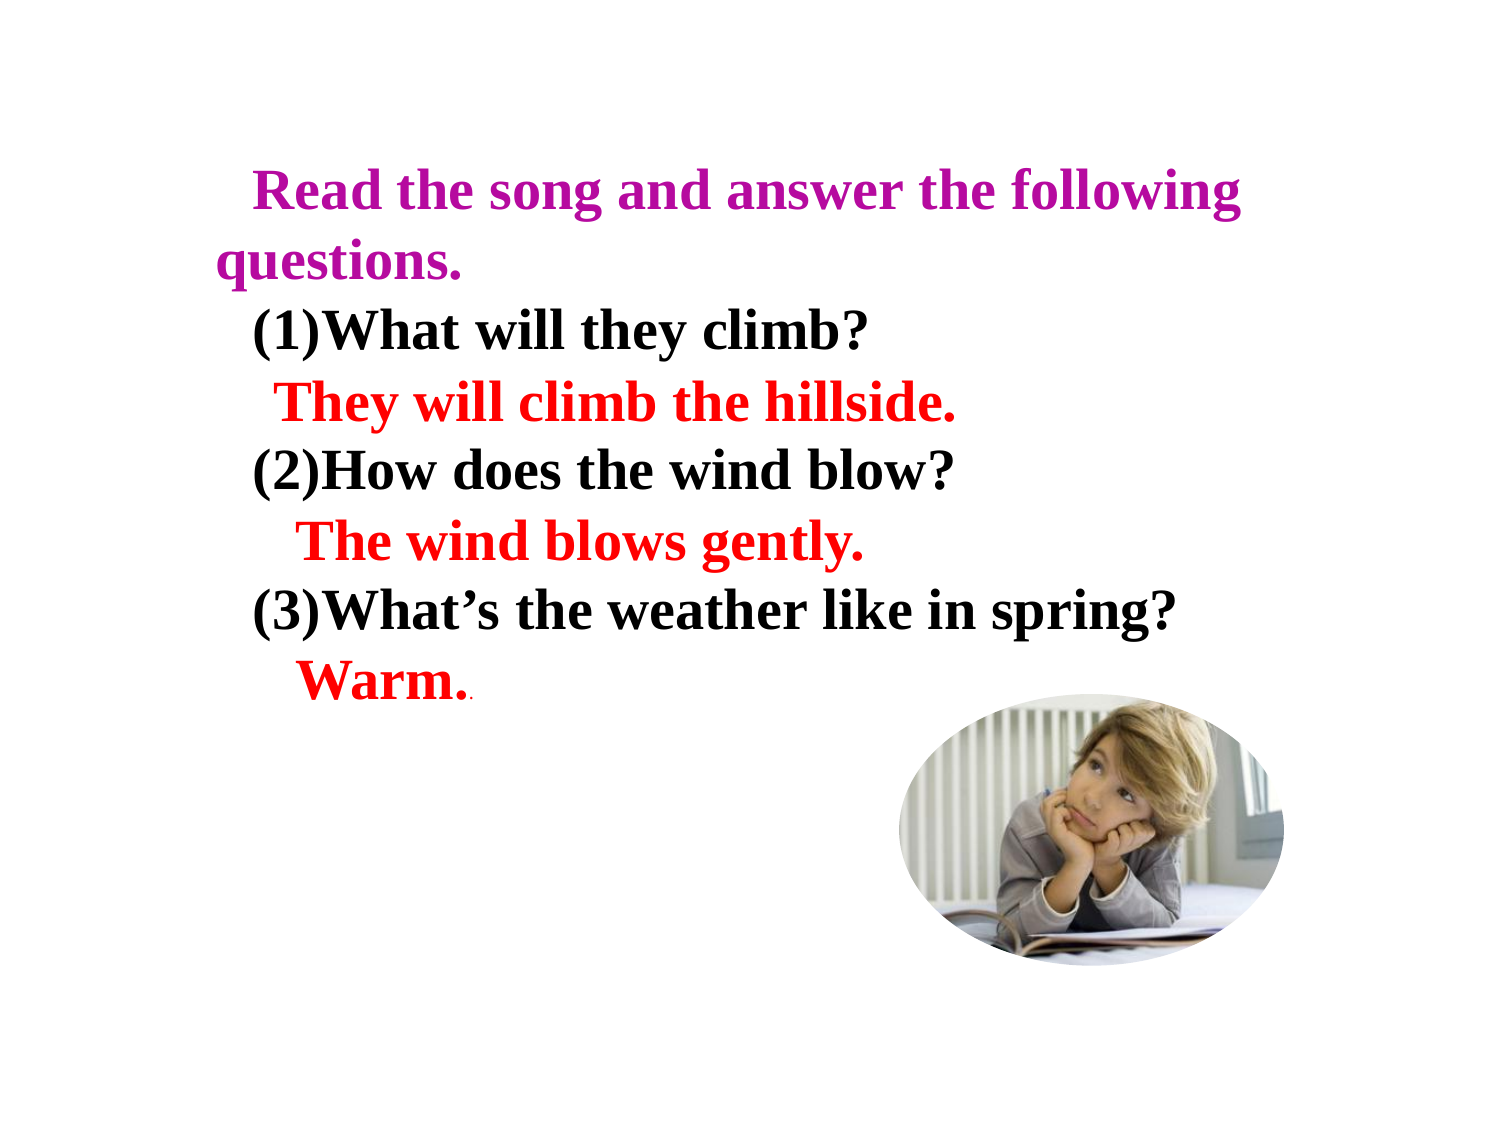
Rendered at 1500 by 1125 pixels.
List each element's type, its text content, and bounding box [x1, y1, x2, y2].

text_box Read the song and answer the following questions. (1)What will they climb? (2)How does the wind blow? (3)What’s the weather like in spring? [200, 143, 1338, 719]
text_box They will climb the hillside. [258, 355, 1045, 441]
picture [898, 693, 1285, 966]
text_box The wind blows gently. [280, 494, 881, 580]
text_box Warm.. [280, 633, 494, 719]
